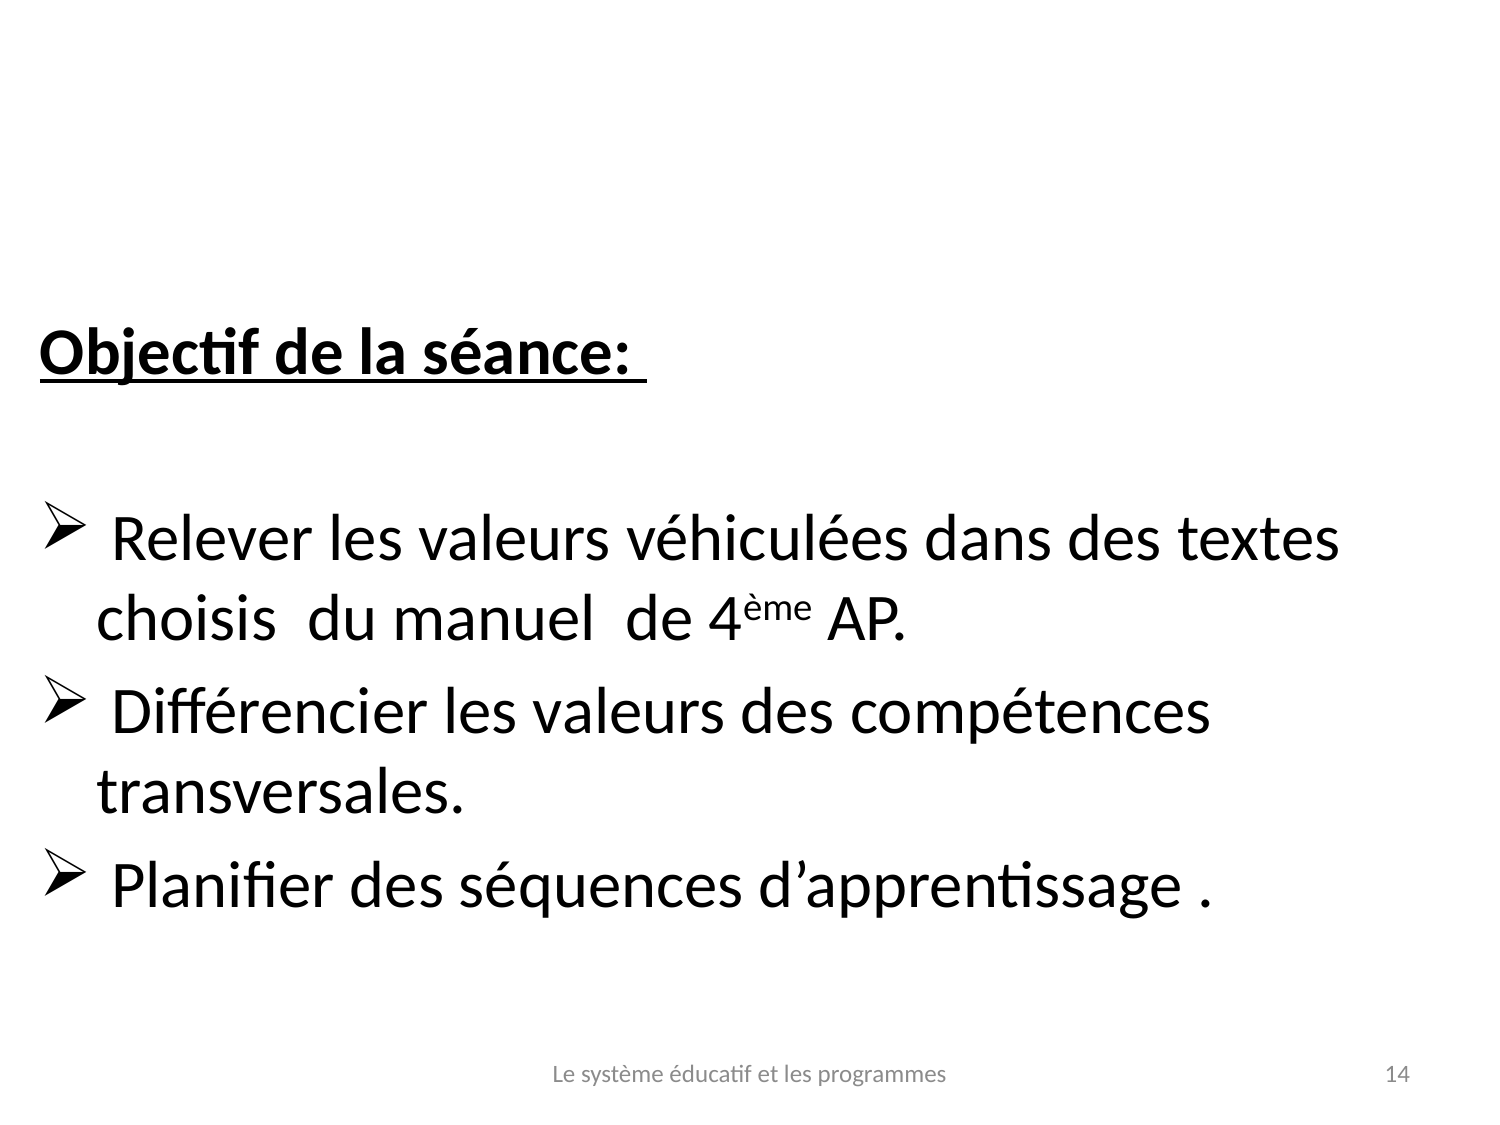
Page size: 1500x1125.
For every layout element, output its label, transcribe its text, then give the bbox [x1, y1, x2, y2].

slide_number 14 [1074, 1042, 1425, 1103]
footer Le système éducatif et les programmes [512, 1042, 988, 1103]
list Objectif de la séance: Relever les valeurs véhiculées dans des textes choisis du manuel de 4ème AP. Différencier les valeurs des compétences transversales. Planifier des séquences d’apprentissage . [24, 299, 1463, 1063]
